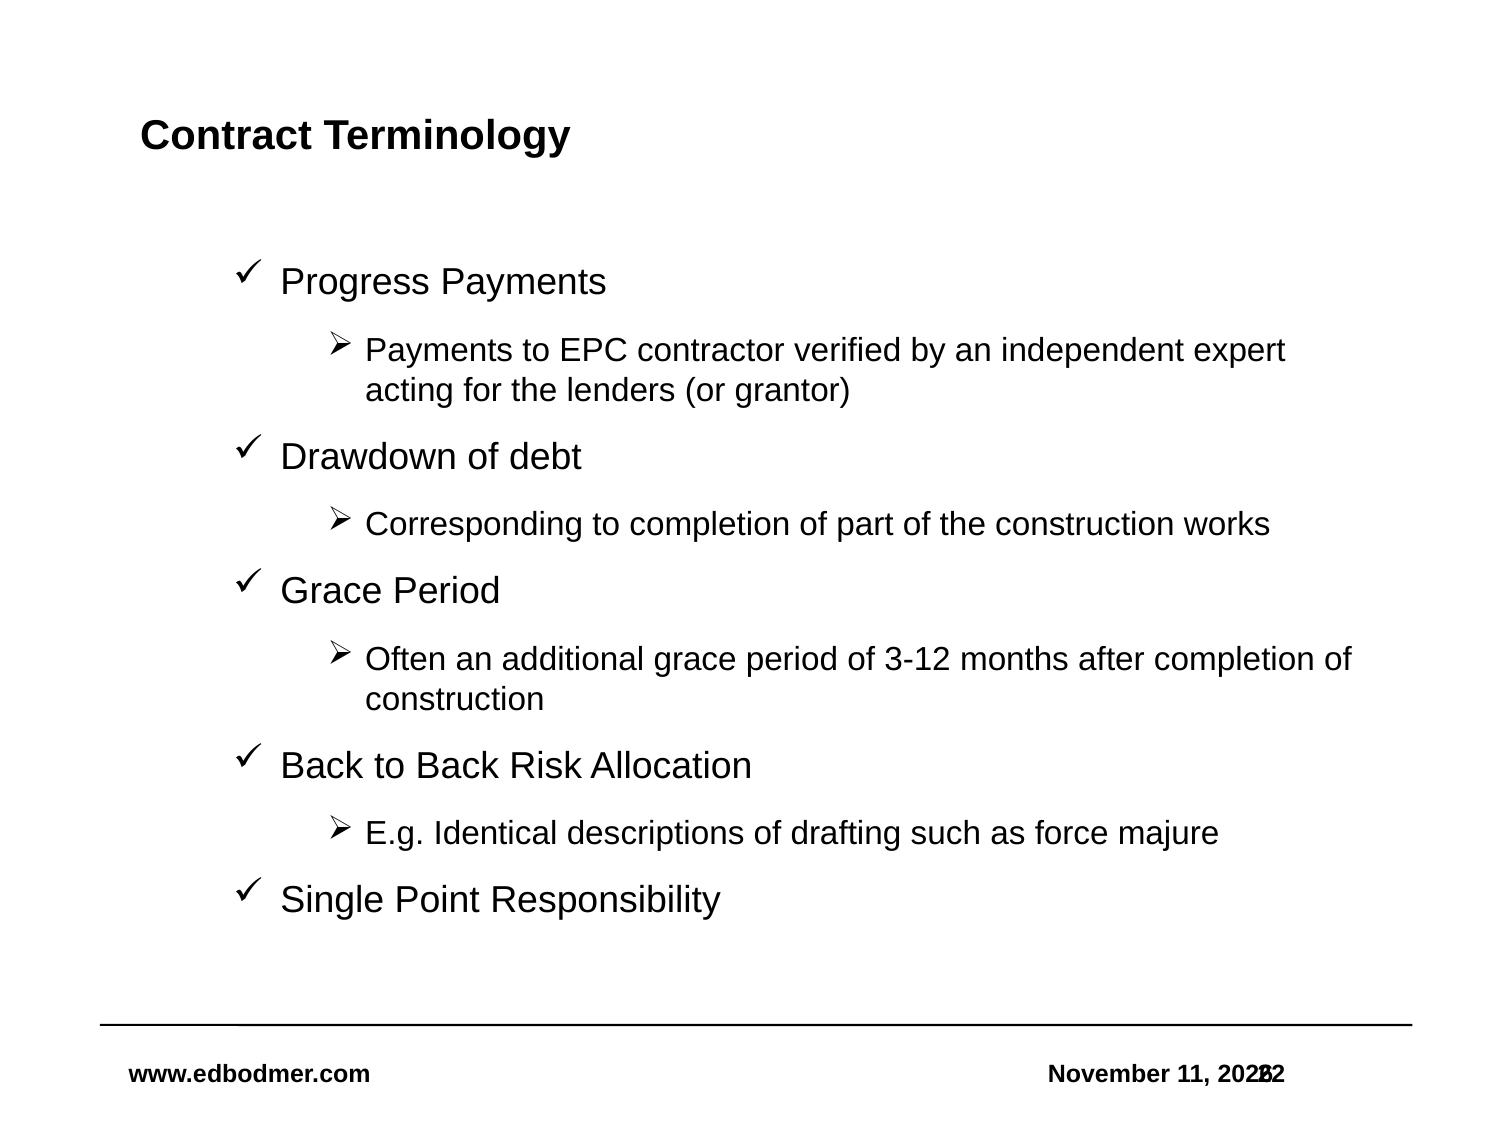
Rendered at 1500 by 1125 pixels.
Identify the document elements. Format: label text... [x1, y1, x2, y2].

title Contract Terminology [124, 99, 1288, 226]
list Progress Payments Payments to EPC contractor verified by an independent expert acting for the lenders (or grantor) Drawdown of debt Corresponding to completion of part of the construction works Grace Period Often an additional grace period of 3-12 months after completion of construction Back to Back Risk Allocation E.g. Identical descriptions of drafting such as force majure Single Point Responsibility [124, 249, 1376, 1001]
